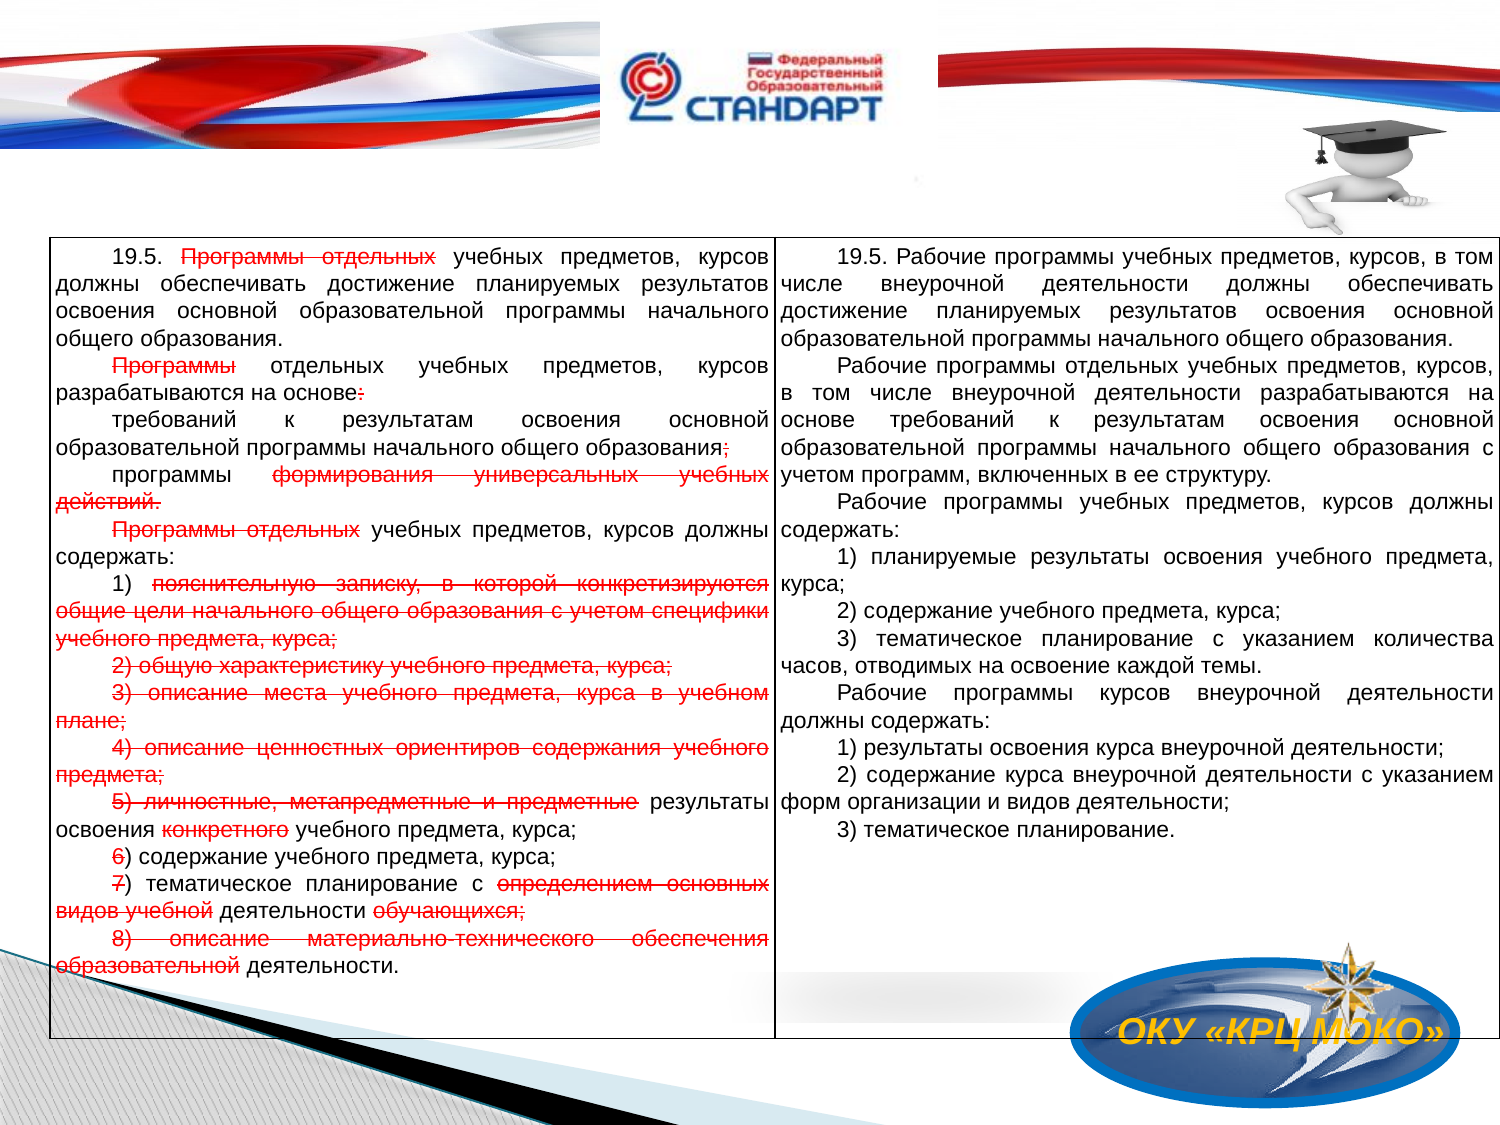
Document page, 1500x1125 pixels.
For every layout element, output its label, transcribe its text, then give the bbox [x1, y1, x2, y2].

table_header 19.5. Рабочие программы учебных предметов, курсов, в том числе внеурочной деятельности должны обеспечивать достижение планируемых результатов освоения основной образовательной программы начального общего образования. Рабочие программы отдельных учебных предметов, курсов, в том числе внеурочной деятельности разрабатываются на основе требований к результатам освоения основной образовательной программы начального общего образования с учетом программ, включенных в ее структуру. Рабочие программы учебных предметов, курсов должны содержать: 1) планируемые результаты освоения учебного предмета, курса; 2) содержание учебного предмета, курса; 3) тематическое планирование с указанием количества часов, отводимых на освоение каждой темы. Рабочие программы курсов внеурочной деятельности должны содержать: 1) результаты освоения курса внеурочной деятельности; 2) содержание курса внеурочной деятельности с указанием форм организации и видов деятельности; 3) тематическое планирование. [776, 238, 1499, 1038]
picture [1074, 937, 1456, 1104]
table_header 19.5. Программы отдельных учебных предметов, курсов должны обеспечивать достижение планируемых результатов освоения основной образовательной программы начального общего образования. Программы отдельных учебных предметов, курсов разрабатываются на основе: требований к результатам освоения основной образовательной программы начального общего образования; программы формирования универсальных учебных действий. Программы отдельных учебных предметов, курсов должны содержать: 1) пояснительную записку, в которой конкретизируются общие цели начального общего образования с учетом специфики учебного предмета, курса; 2) общую характеристику учебного предмета, курса; 3) описание места учебного предмета, курса в учебном плане; 4) описание ценностных ориентиров содержания учебного предмета; 5) личностные, метапредметные и предметные результаты освоения конкретного учебного предмета, курса; 6) содержание учебного предмета, курса; 7) тематическое планирование с определением основных видов учебной деятельности обучающихся; 8) описание материально-технического обеспечения образовательной деятельности. [51, 238, 774, 1038]
picture [0, 0, 1500, 244]
